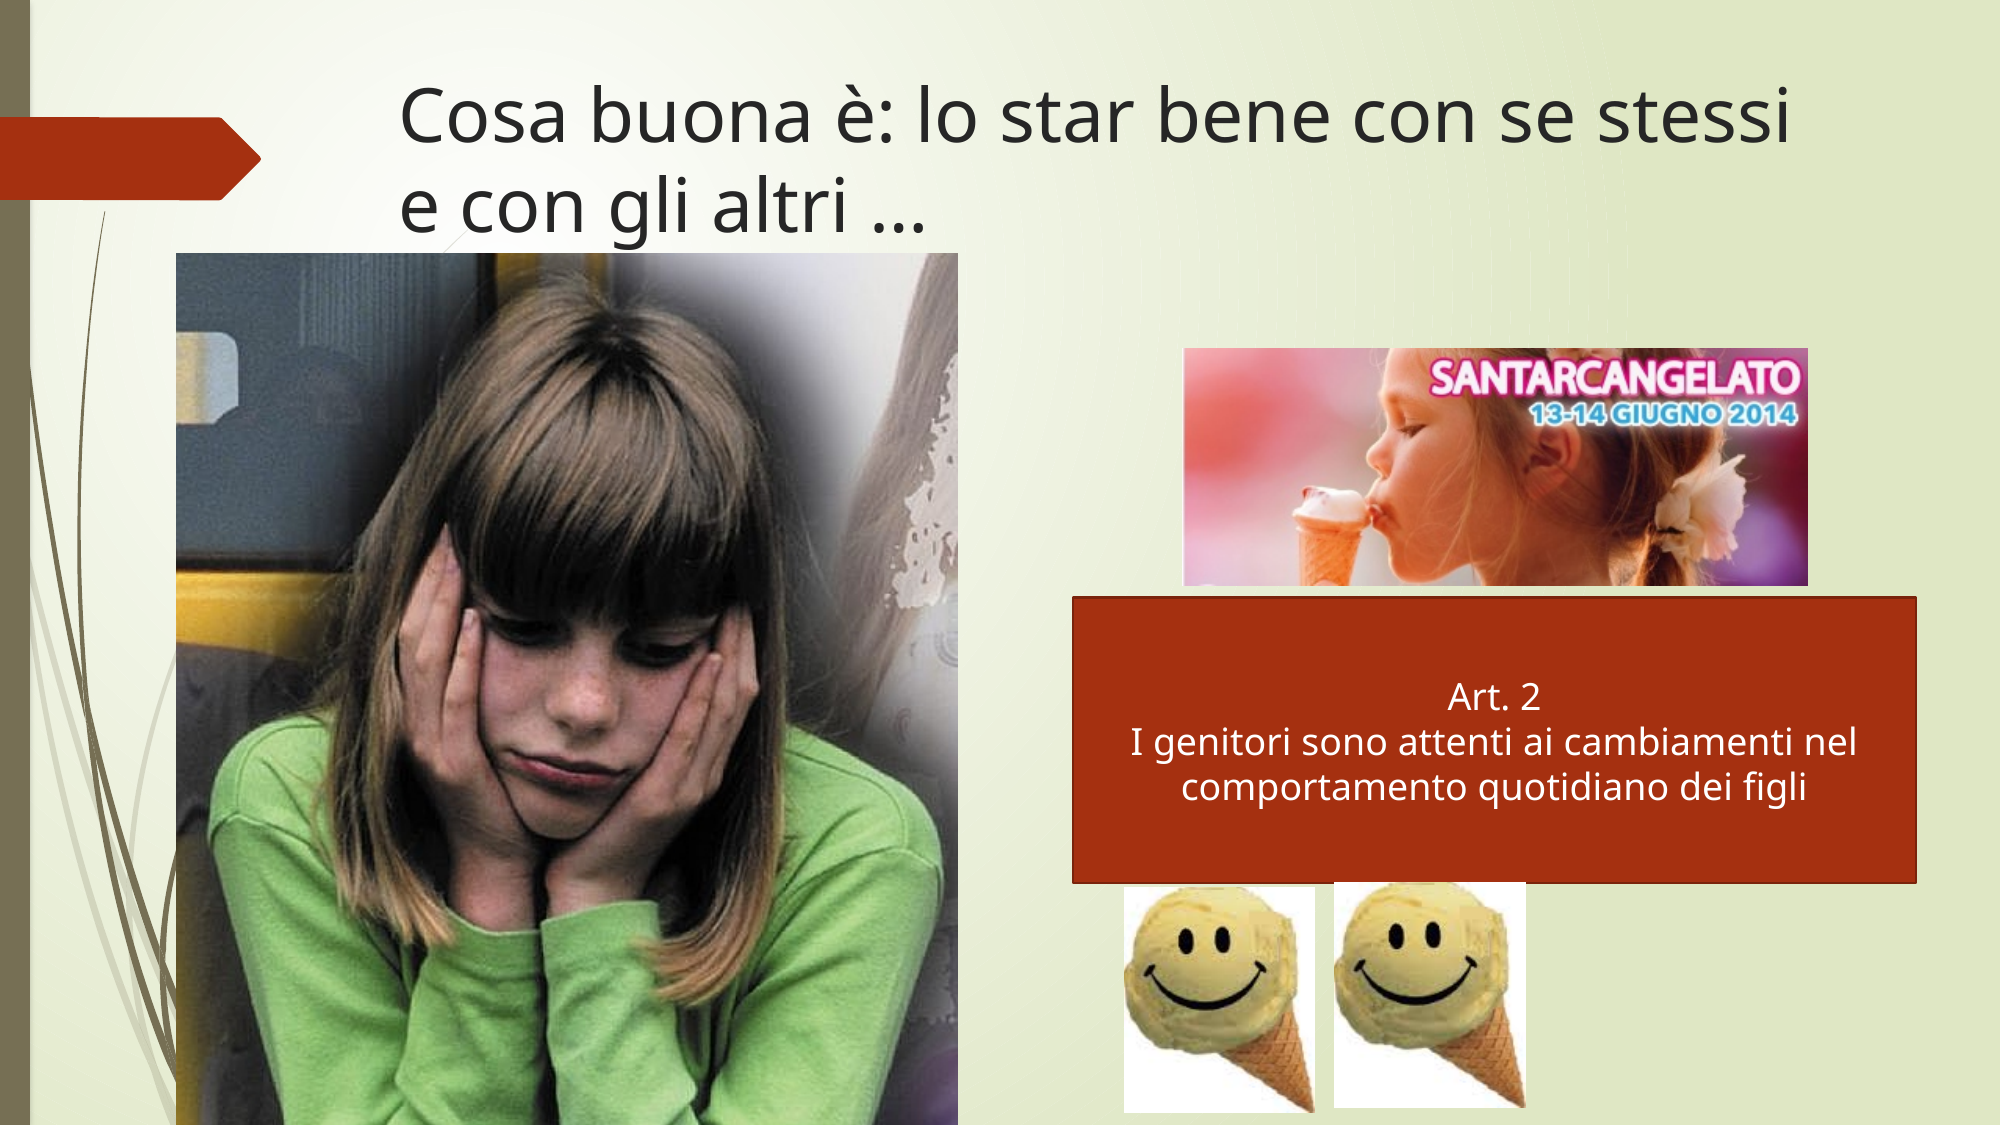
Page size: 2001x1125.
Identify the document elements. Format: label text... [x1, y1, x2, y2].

picture [176, 253, 959, 1125]
picture [1124, 887, 1316, 1113]
title Cosa buona è: lo star bene con se stessi e con gli altri … [383, 59, 1863, 278]
text_box Art. 2 I genitori sono attenti ai cambiamenti nel comportamento quotidiano dei figli [1072, 596, 1917, 884]
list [1181, 347, 1808, 586]
picture [1334, 882, 1526, 1109]
